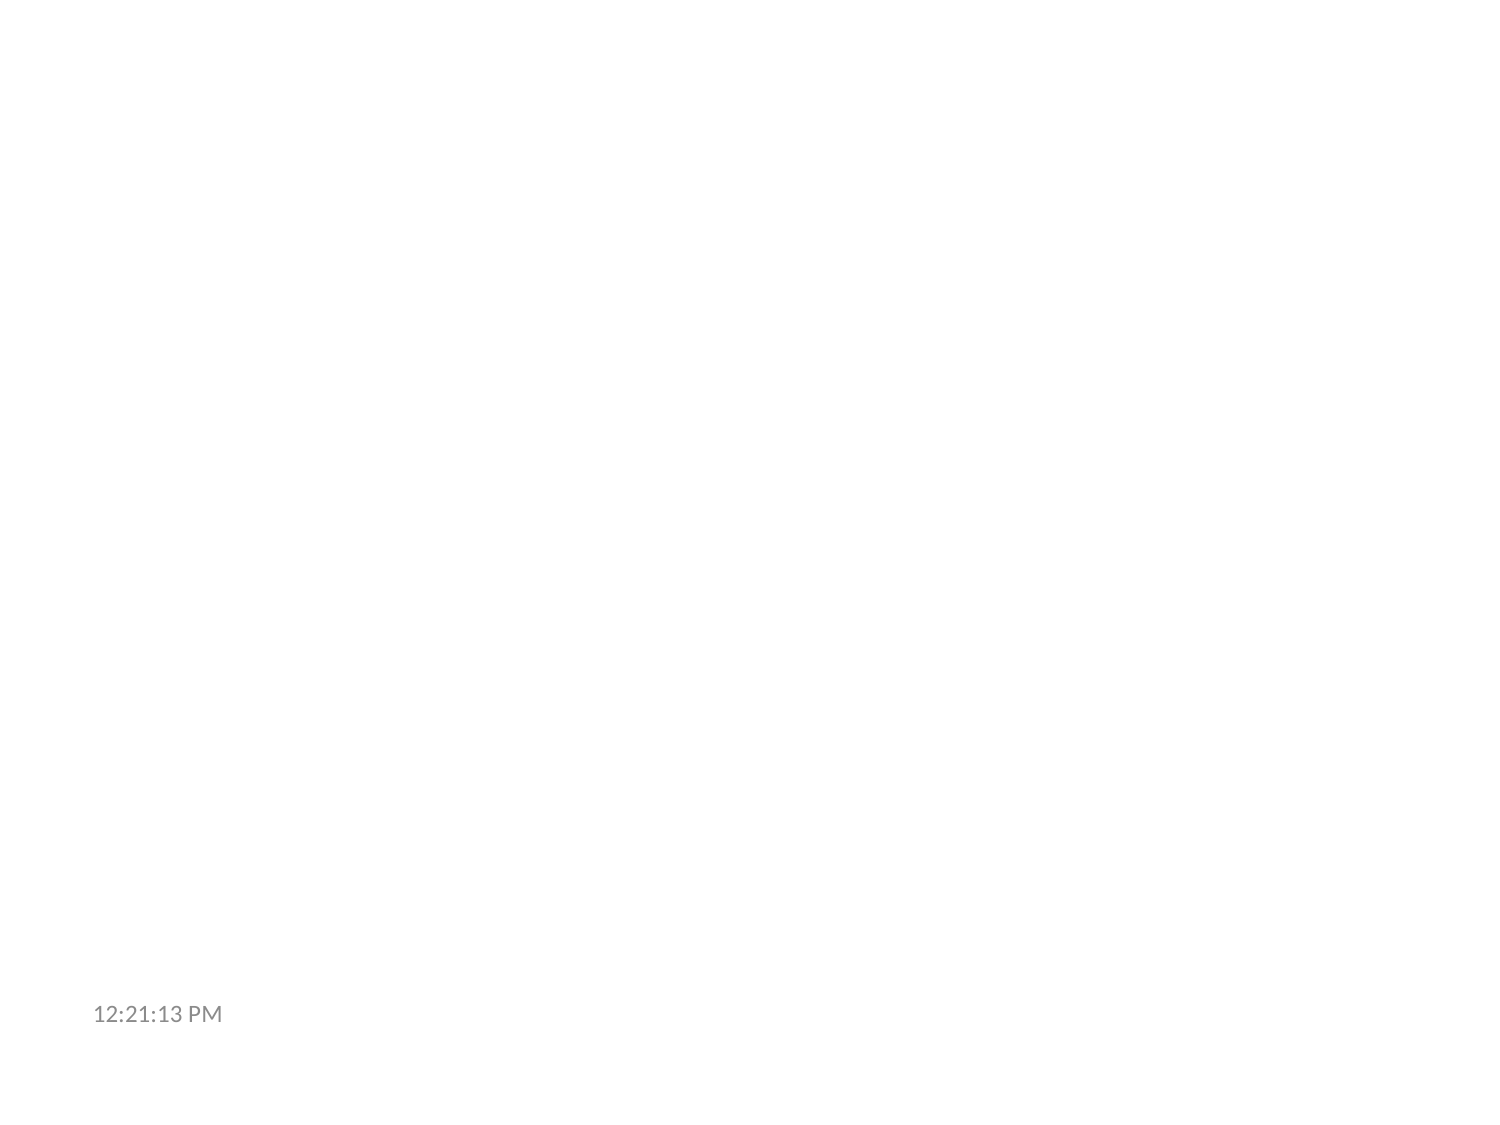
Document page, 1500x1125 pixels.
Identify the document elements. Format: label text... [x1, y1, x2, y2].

text_box 3:35:09 PM [77, 982, 428, 1043]
